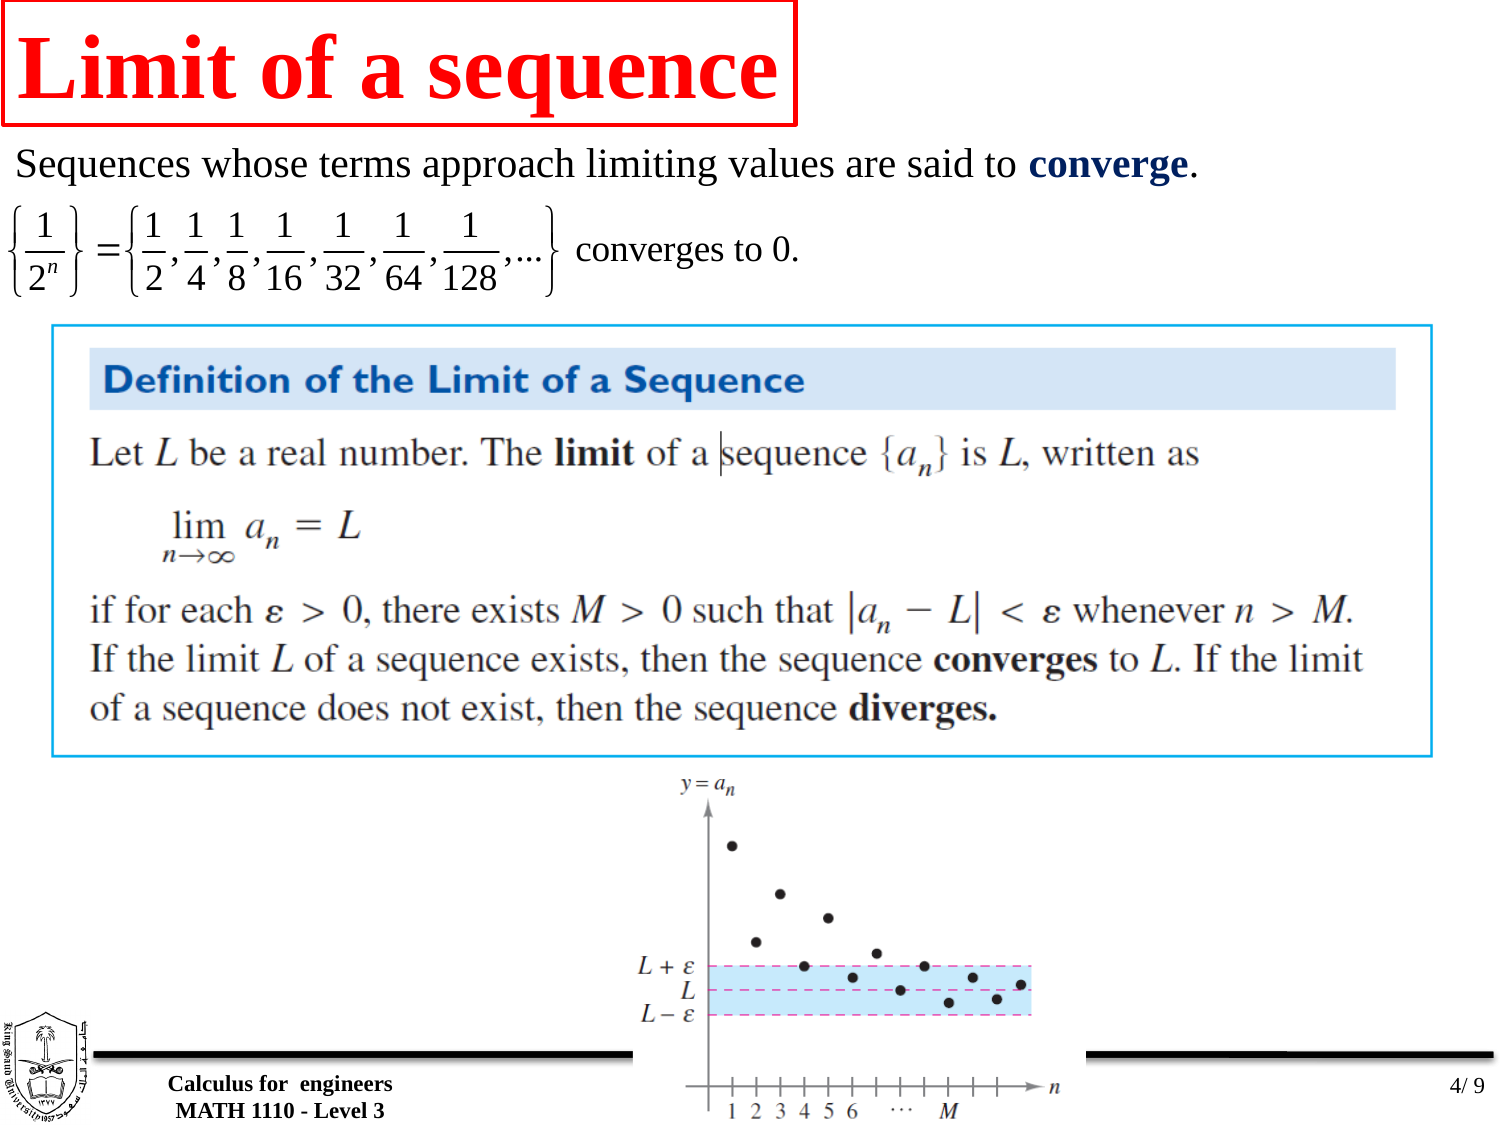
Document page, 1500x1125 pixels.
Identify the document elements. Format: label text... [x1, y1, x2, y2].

text_box Sequences whose terms approach limiting values are said to converge. [0, 128, 1500, 194]
text_box Limit of a sequence [1, 0, 798, 127]
slide_number 4/ 9 [1359, 1062, 1500, 1123]
picture [0, 1010, 91, 1125]
picture [34, 316, 1453, 1125]
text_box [0, 198, 807, 305]
slide_number Calculus for engineers MATH 1110 - Level 3 [105, 1060, 456, 1121]
